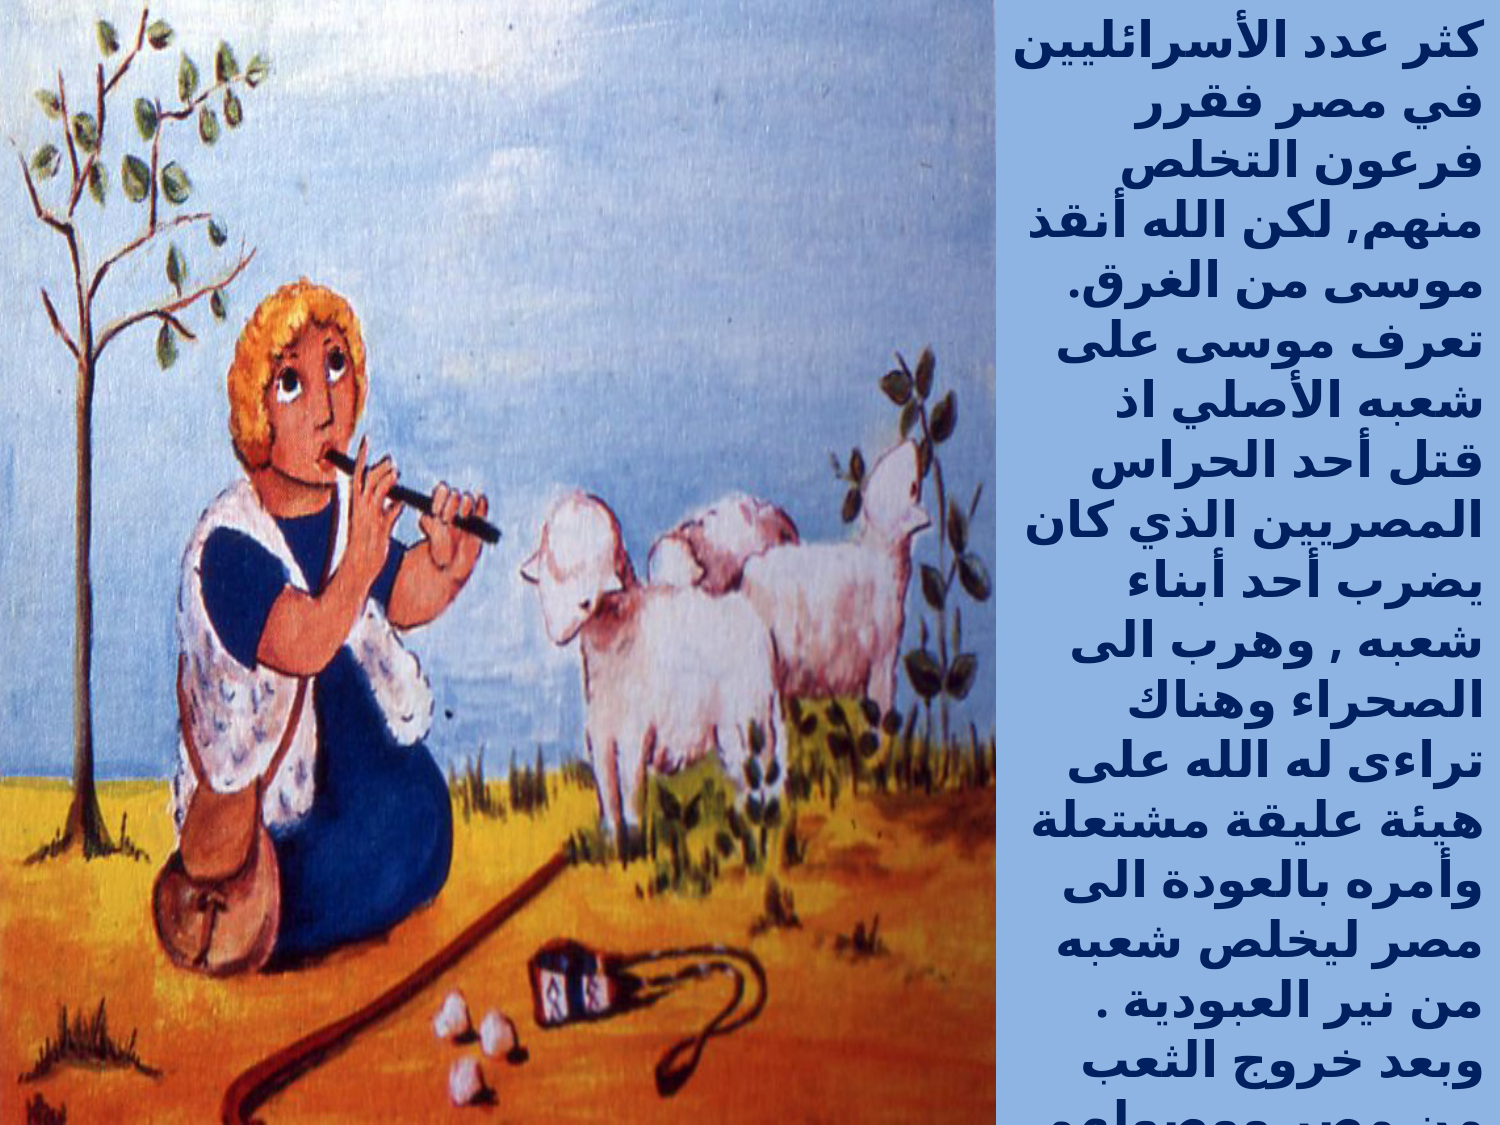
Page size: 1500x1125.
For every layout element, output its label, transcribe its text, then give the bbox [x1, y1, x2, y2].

text_box كثر عدد الأسرائليين في مصر فقرر فرعون التخلص منهم, لكن الله أنقذ موسى من الغرق. تعرف موسى على شعبه الأصلي اذ قتل أحد الحراس المصريين الذي كان يضرب أحد أبناء شعبه , وهرب الى الصحراء وهناك تراءى له الله على هيئة عليقة مشتعلة وأمره بالعودة الى مصر ليخلص شعبه من نير العبودية . وبعد خروج الثعب من مصر ووصولهم الى أرض سيناء أعطى الله وصاياه الى موسى مكتوبة على ألواح حجرية علامة على علاقة الله بالبشر (خروج) [998, 0, 1500, 1125]
picture [0, 0, 997, 1125]
